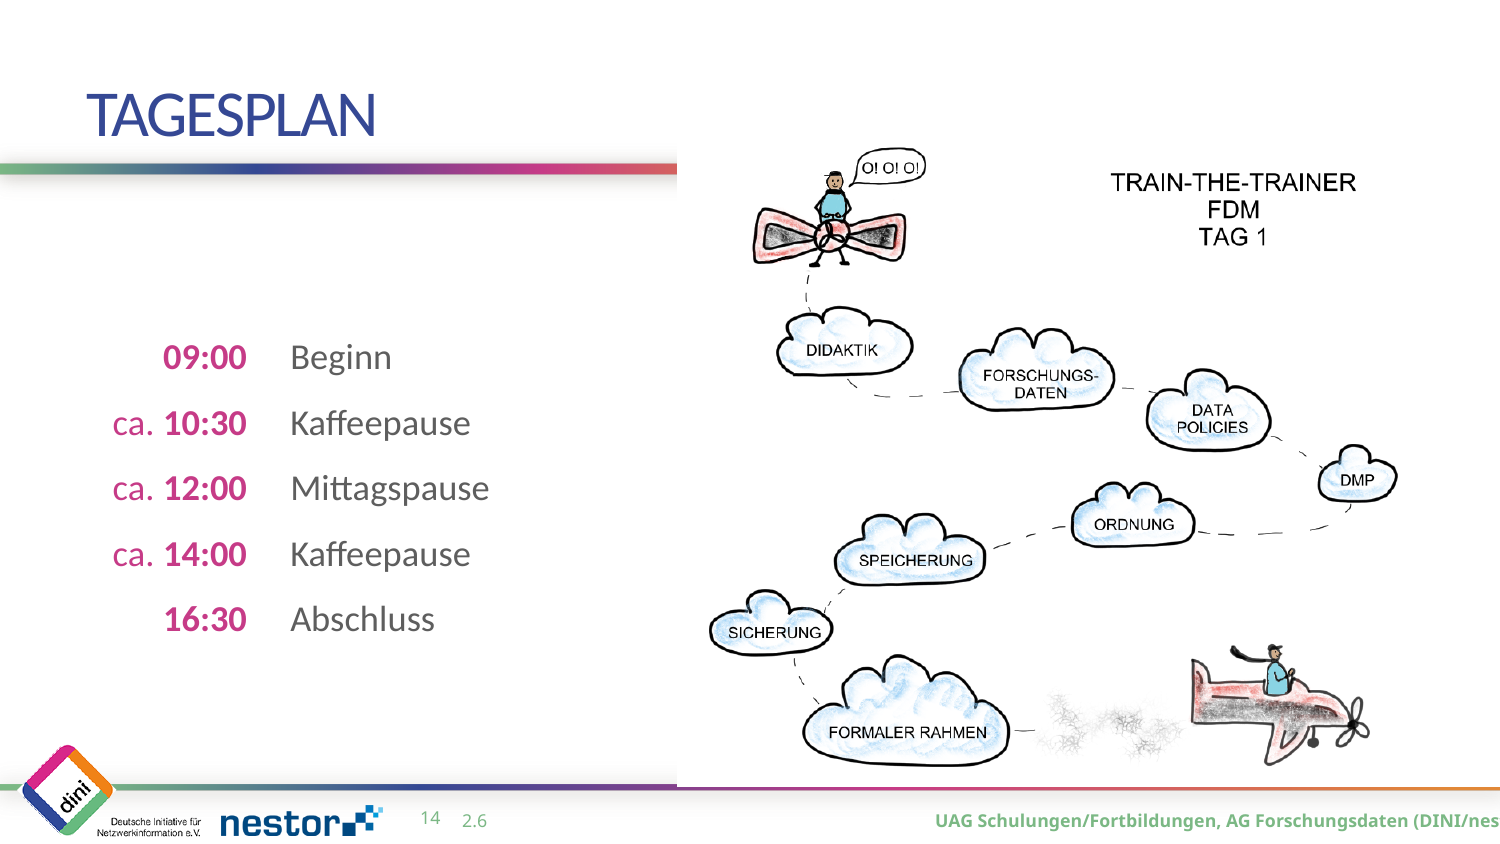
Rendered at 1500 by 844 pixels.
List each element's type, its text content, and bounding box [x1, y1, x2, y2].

picture [1423, 817, 1428, 825]
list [676, 124, 1500, 787]
picture [0, 138, 676, 204]
slide_number 13 [406, 801, 454, 841]
text_box Beginn Kaffeepause Mittagspause Kaffeepause Abschluss [275, 303, 573, 670]
picture [1280, 819, 1289, 825]
title Tagesplan [77, 61, 1423, 158]
text_box 2.6 [433, 801, 502, 838]
text_box 09:00 ca. 10:30 ca. 12:00 ca. 14:00 16:30 [72, 303, 262, 670]
picture [0, 731, 1500, 844]
